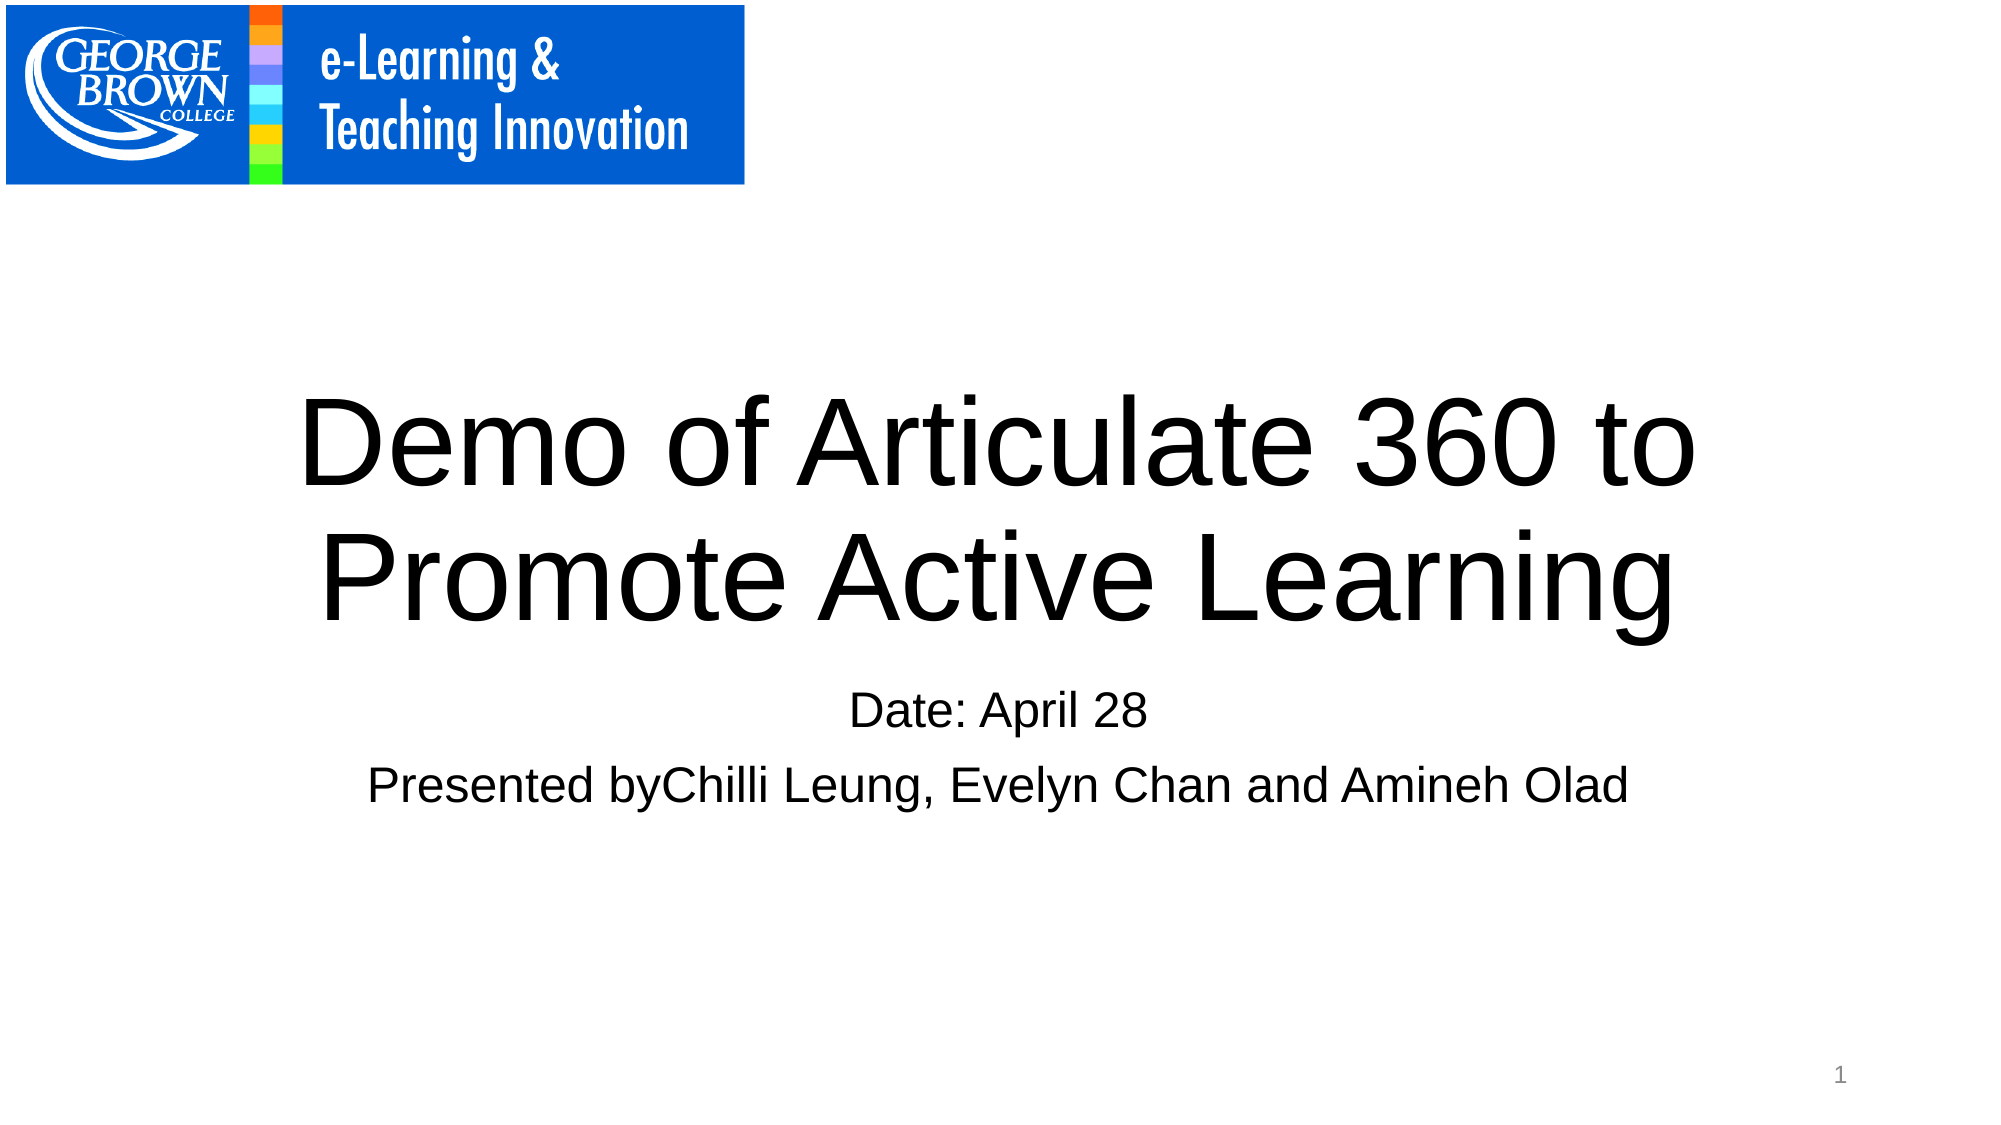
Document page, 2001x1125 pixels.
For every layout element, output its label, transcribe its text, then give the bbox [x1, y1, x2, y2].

slide_number 1 [1771, 1044, 1863, 1104]
picture [0, 0, 750, 190]
subtitle Date: April 28 Presented byChilli Leung, Evelyn Chan and Amineh Olad [248, 677, 1749, 949]
title Demo of Articulate 360 to Promote Active Learning [248, 351, 1749, 655]
